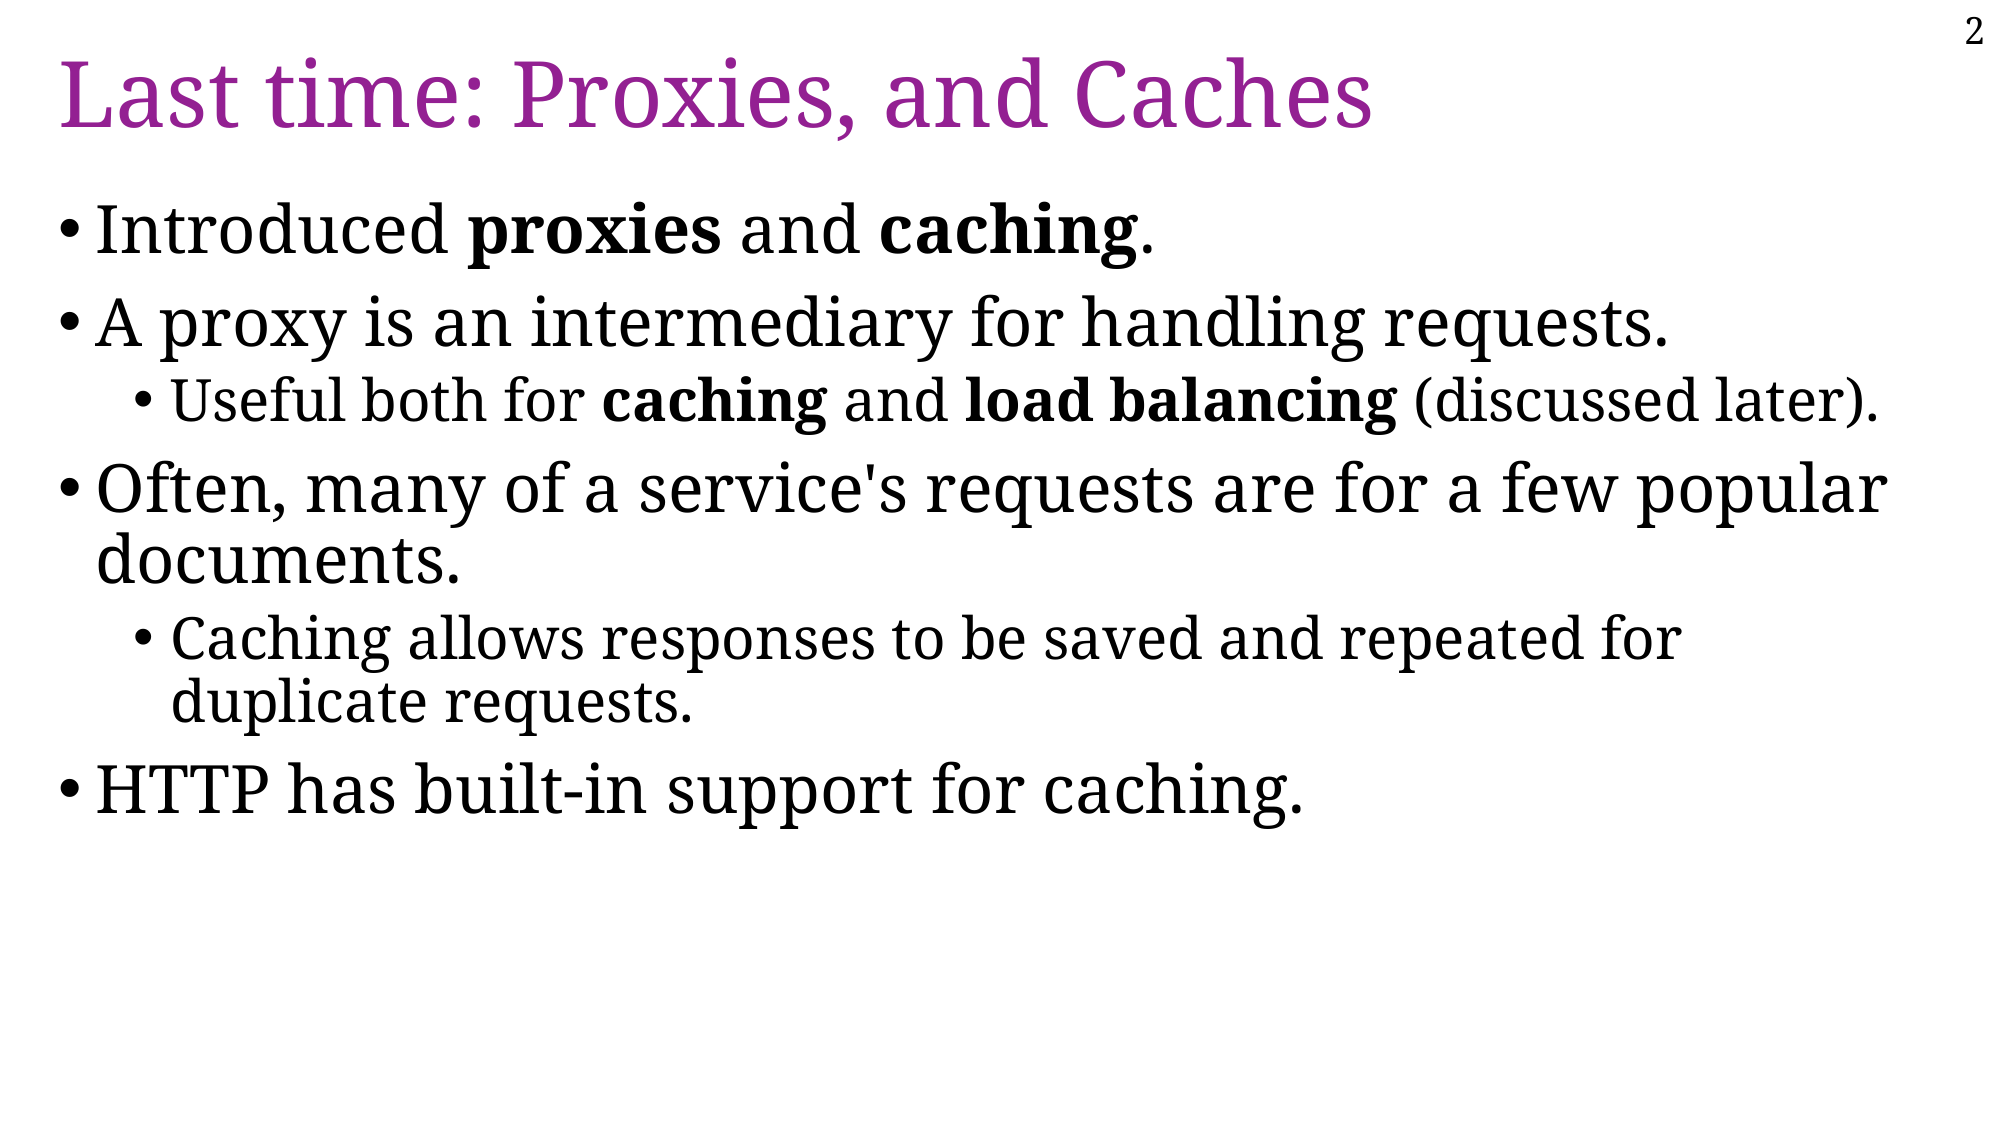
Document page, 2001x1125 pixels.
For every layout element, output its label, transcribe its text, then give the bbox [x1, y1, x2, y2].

title Last time: Proxies, and Caches [43, 25, 1953, 171]
text_box 2 [1901, 0, 2000, 60]
list Introduced proxies and caching. A proxy is an intermediary for handling requests. Useful both for caching and load balancing (discussed later). Often, many of a service's requests are for a few popular documents. Caching allows responses to be saved and repeated for duplicate requests. HTTP has built-in support for caching. [43, 188, 1953, 1106]
